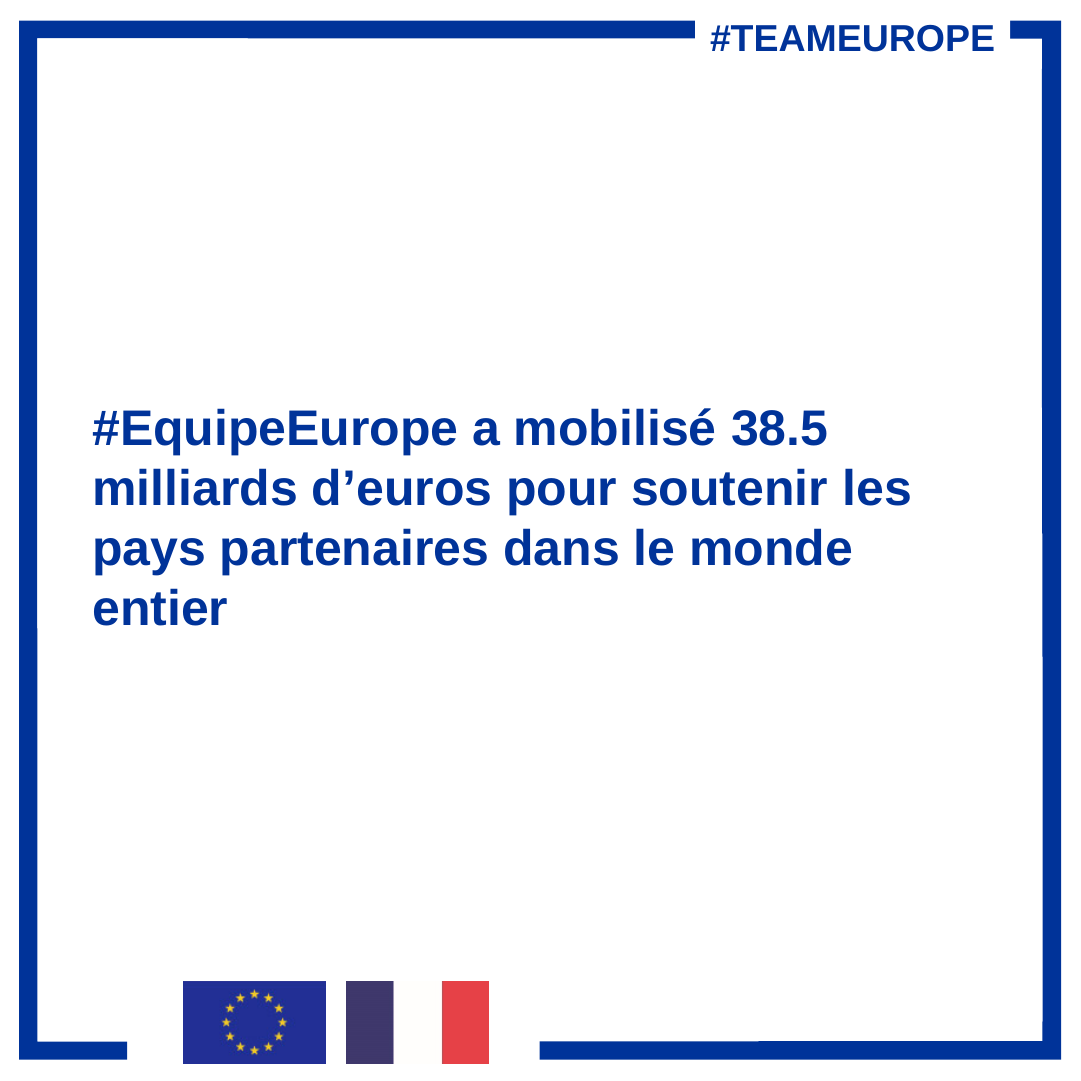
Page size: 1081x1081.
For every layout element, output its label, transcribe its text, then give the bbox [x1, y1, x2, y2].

picture [345, 980, 490, 1065]
picture [182, 980, 327, 1065]
text_box #EquipeEurope a mobilisé 38.5 milliards d’euros pour soutenir les pays partenaires dans le monde entier [77, 388, 950, 643]
